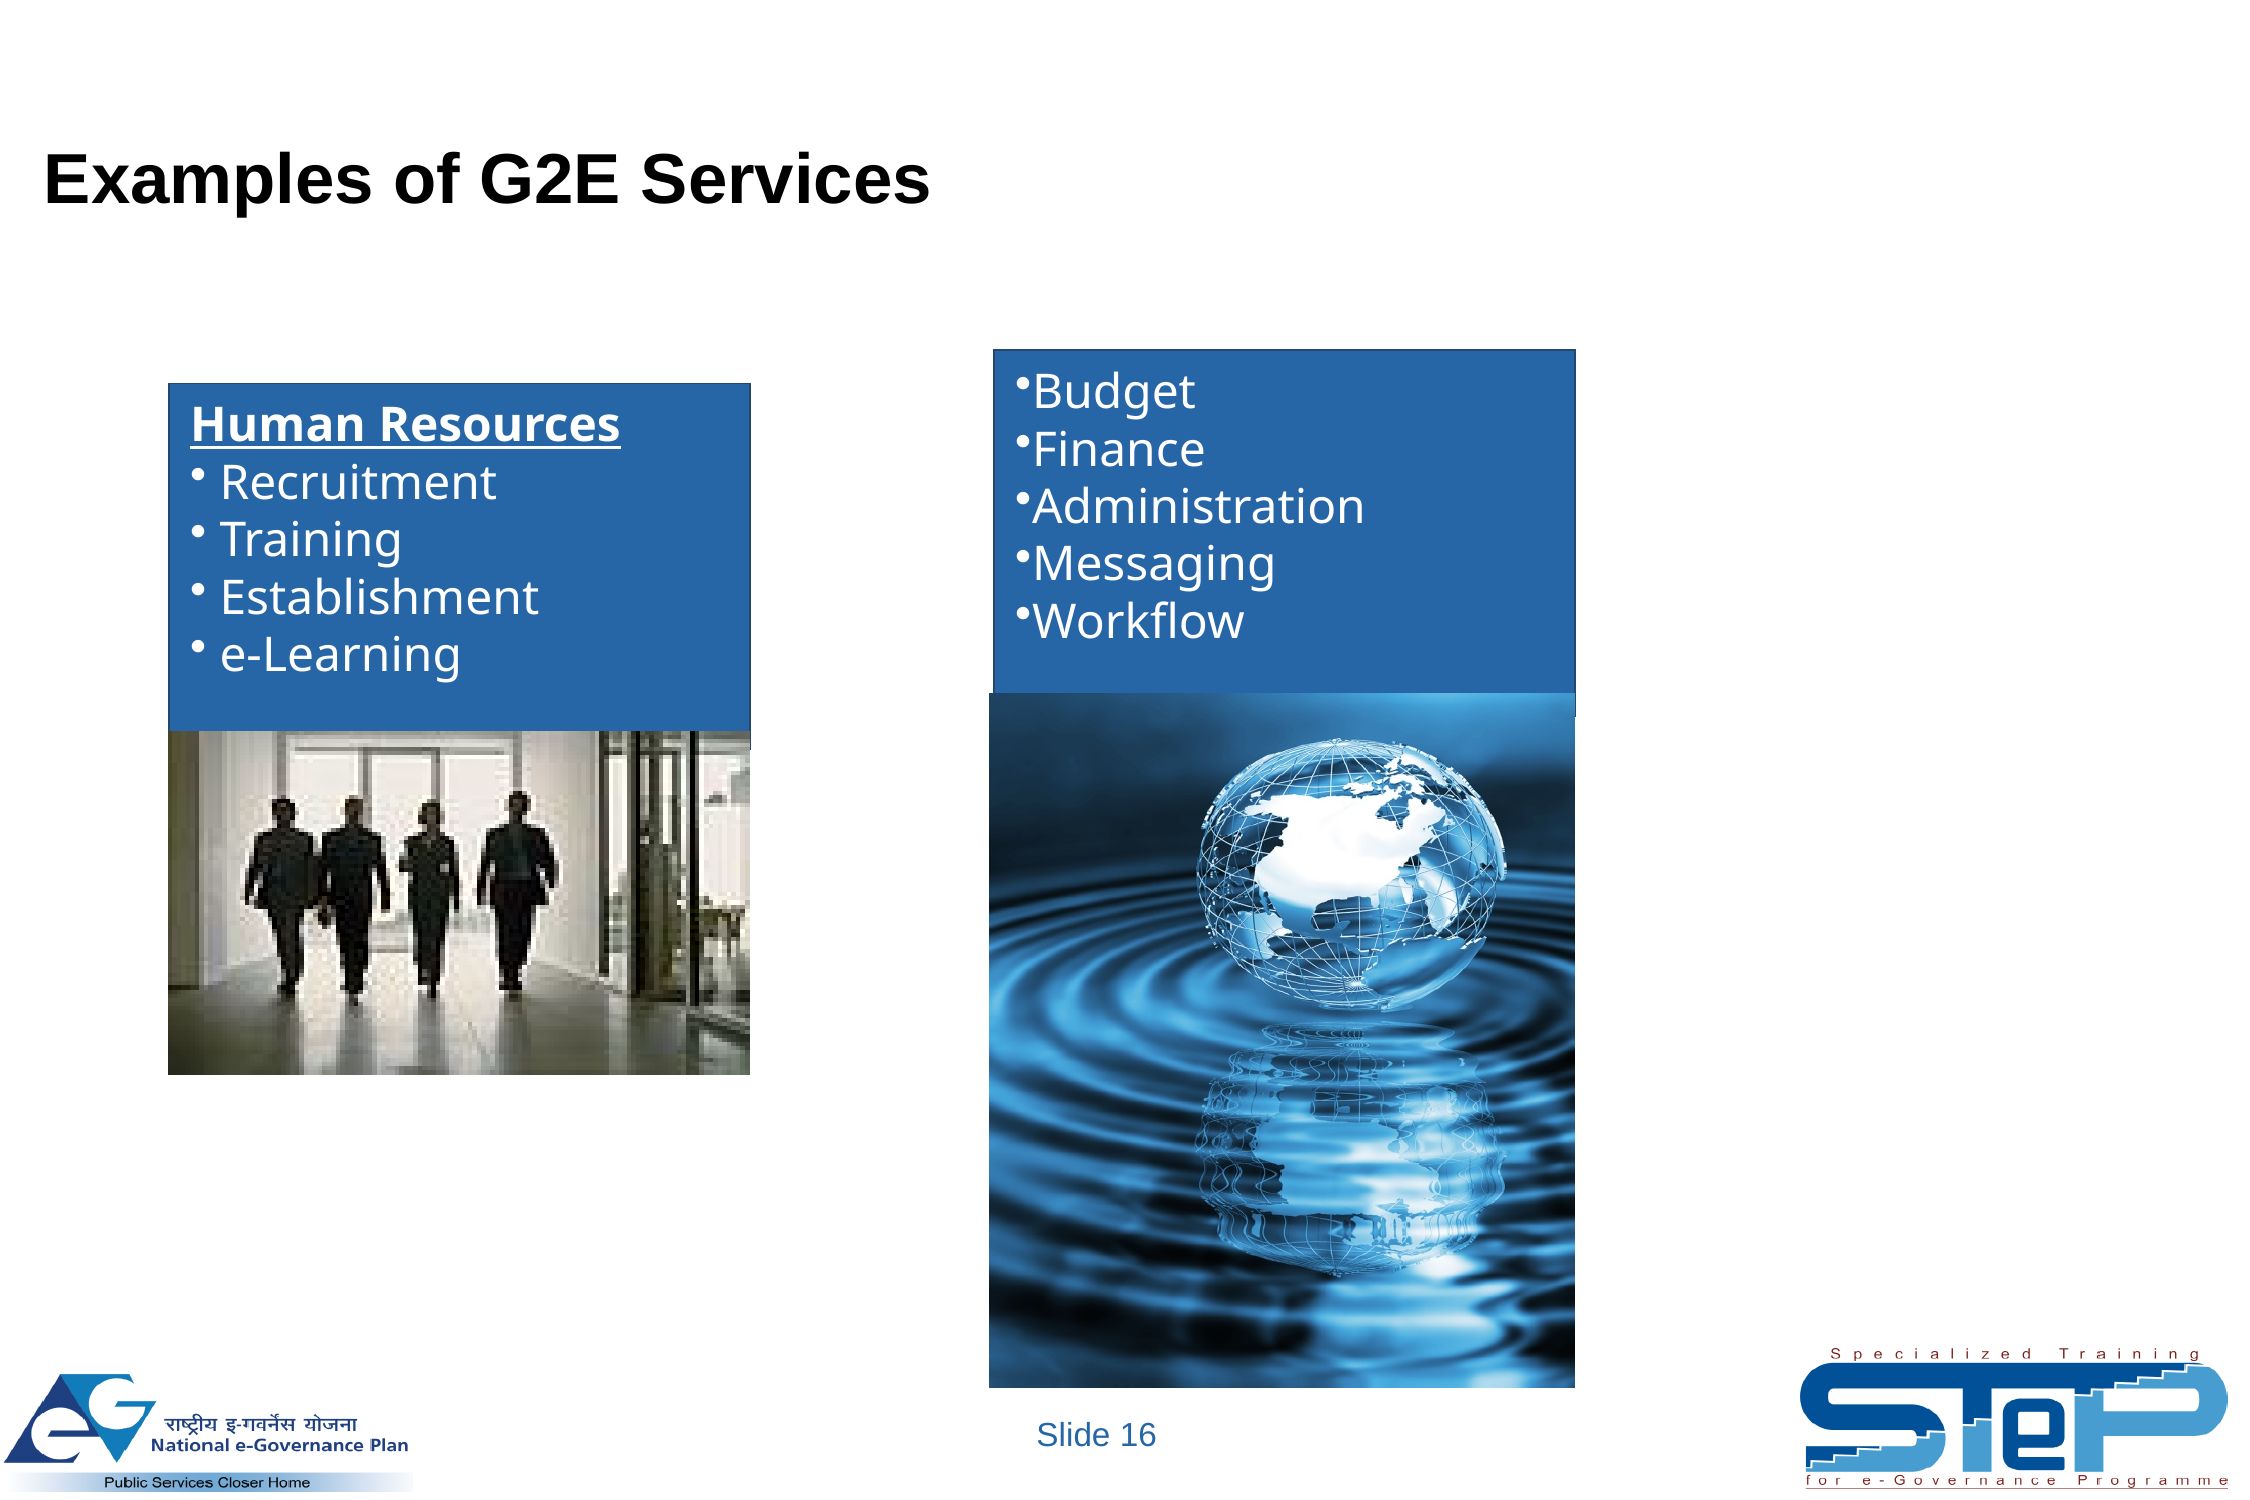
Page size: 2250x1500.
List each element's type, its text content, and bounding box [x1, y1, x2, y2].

picture [989, 693, 1576, 1388]
title Examples of G2E Services [44, 133, 2211, 299]
text_box Budget Finance Administration Messaging Workflow [993, 349, 1576, 693]
text_box Human Resources Recruitment Training Establishment e-Learning [168, 383, 751, 730]
picture [1800, 1348, 2228, 1489]
picture [3, 1374, 413, 1492]
picture [168, 730, 751, 1075]
